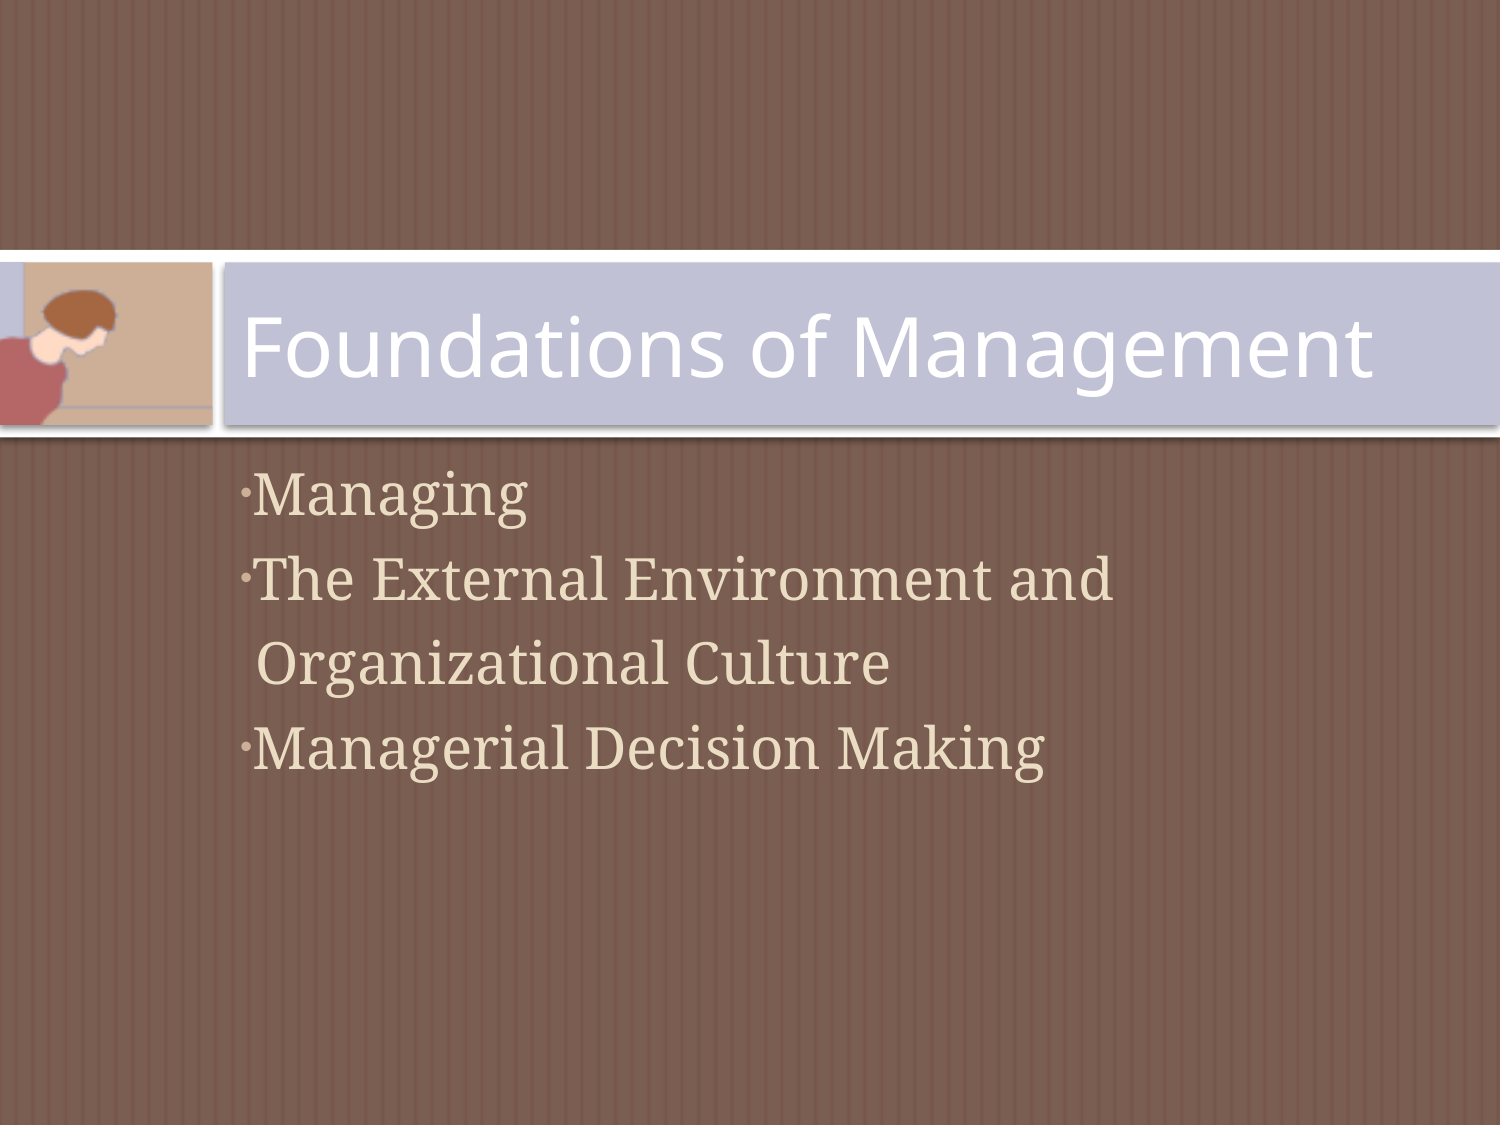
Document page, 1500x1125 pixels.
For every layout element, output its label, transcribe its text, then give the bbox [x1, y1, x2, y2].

title Foundations of Management [224, 262, 1476, 426]
list Managing The External Environment and Organizational Culture Managerial Decision Making [224, 449, 1394, 951]
picture [0, 262, 213, 426]
